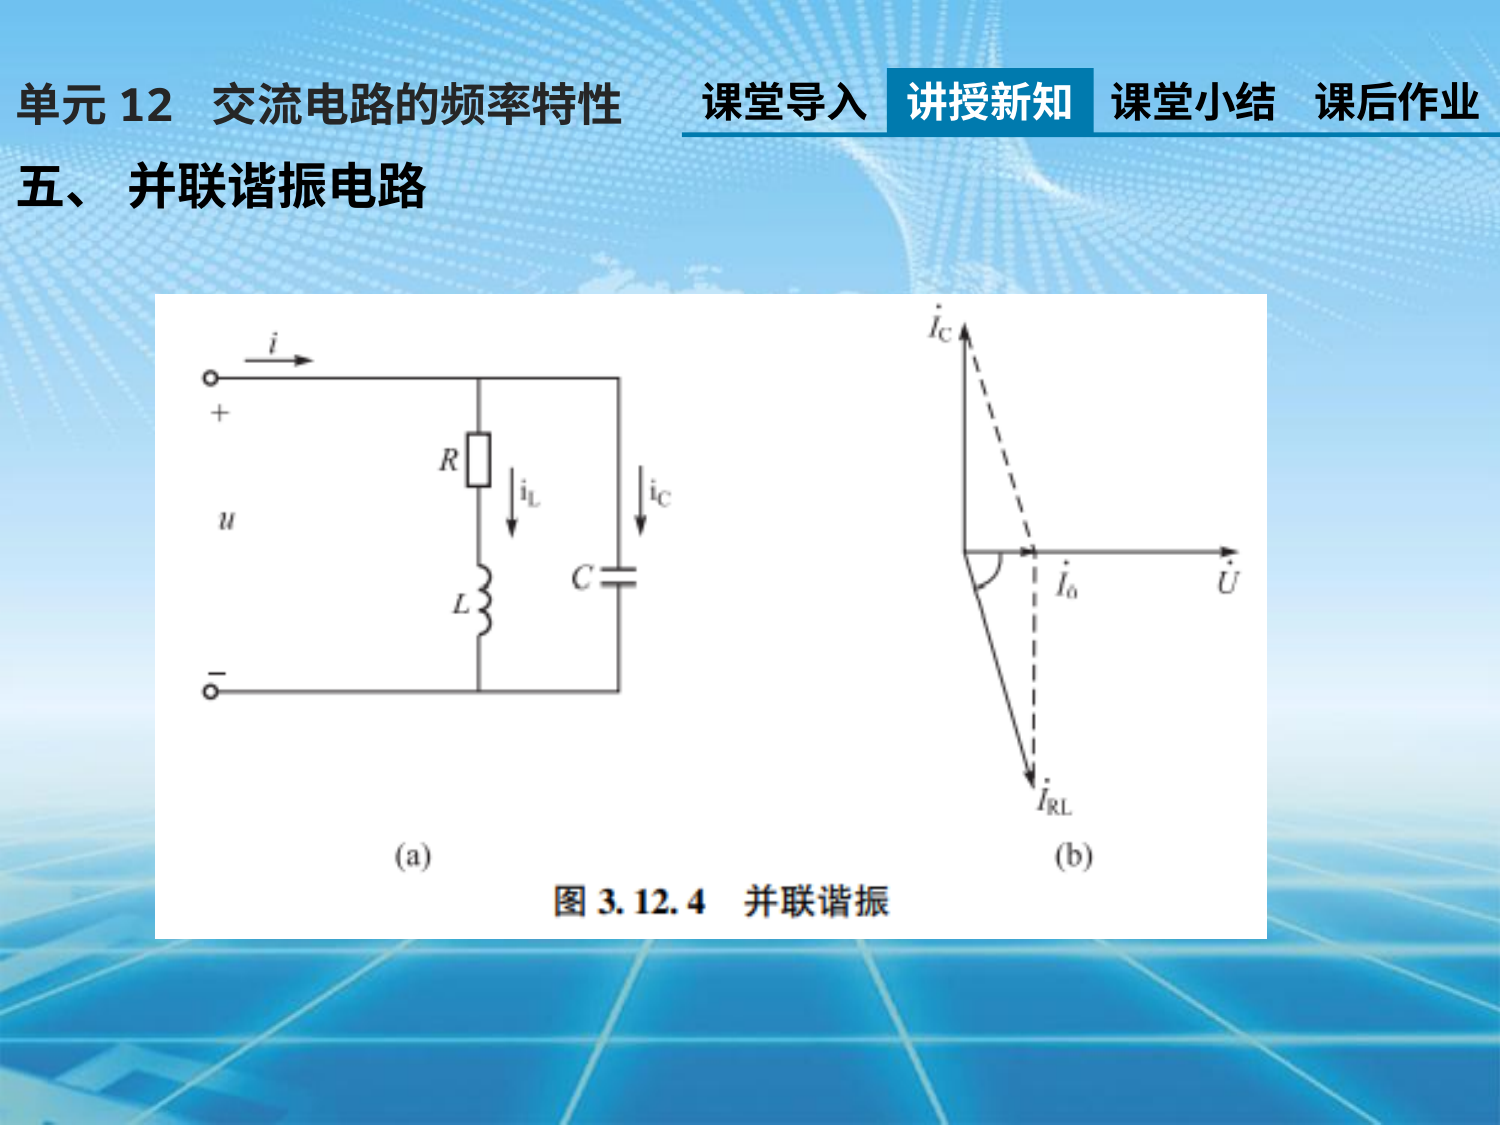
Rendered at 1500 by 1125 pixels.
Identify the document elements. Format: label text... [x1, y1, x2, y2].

picture [0, 0, 1500, 1125]
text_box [1, 67, 1500, 139]
text_box 五、 并联谐振电路 [1, 147, 797, 237]
